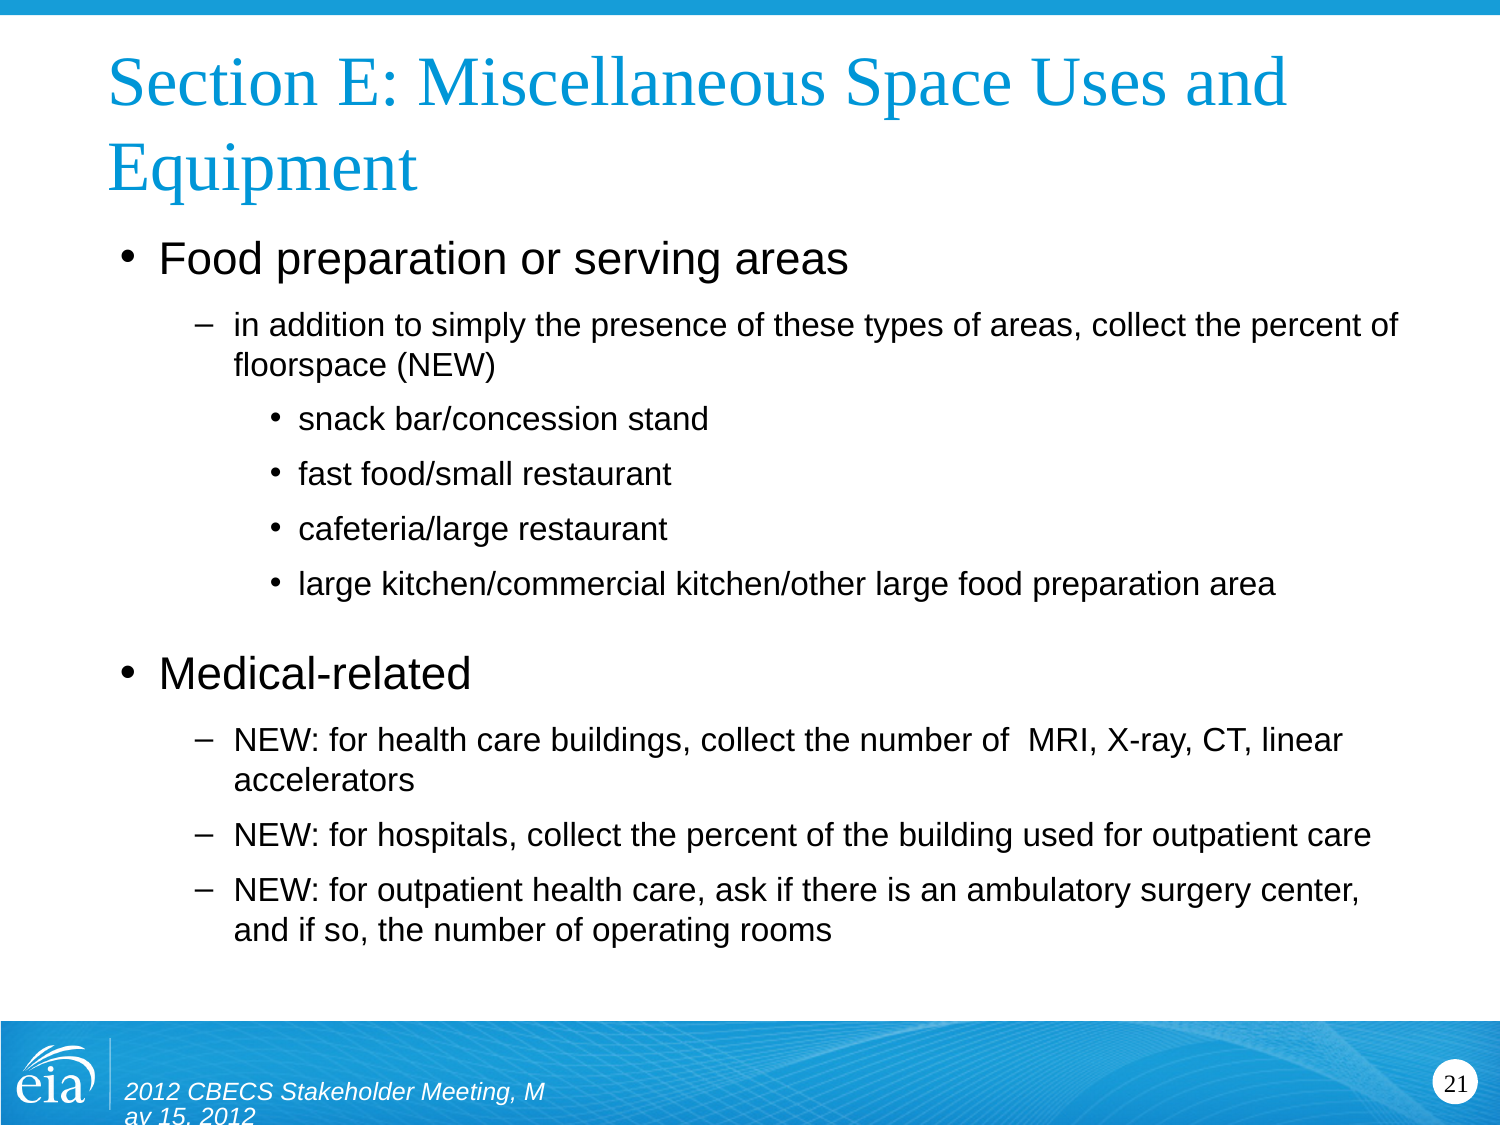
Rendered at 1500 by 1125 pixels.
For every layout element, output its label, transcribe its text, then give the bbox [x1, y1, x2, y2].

list Food preparation or serving areas in addition to simply the presence of these types of areas, collect the percent of floorspace (NEW) snack bar/concession stand fast food/small restaurant cafeteria/large restaurant large kitchen/commercial kitchen/other large food preparation area Medical-related NEW: for health care buildings, collect the number of MRI, X-ray, CT, linear accelerators NEW: for hospitals, collect the percent of the building used for outpatient care NEW: for outpatient health care, ask if there is an ambulatory surgery center, and if so, the number of operating rooms [105, 221, 1425, 975]
picture [2, 1021, 1500, 1125]
footer 2012 CBECS Stakeholder Meeting, May 15, 2012 [109, 1048, 570, 1113]
title Section E: Miscellaneous Space Uses and Equipment [92, 24, 1413, 213]
slide_number 21 [1425, 1053, 1488, 1113]
